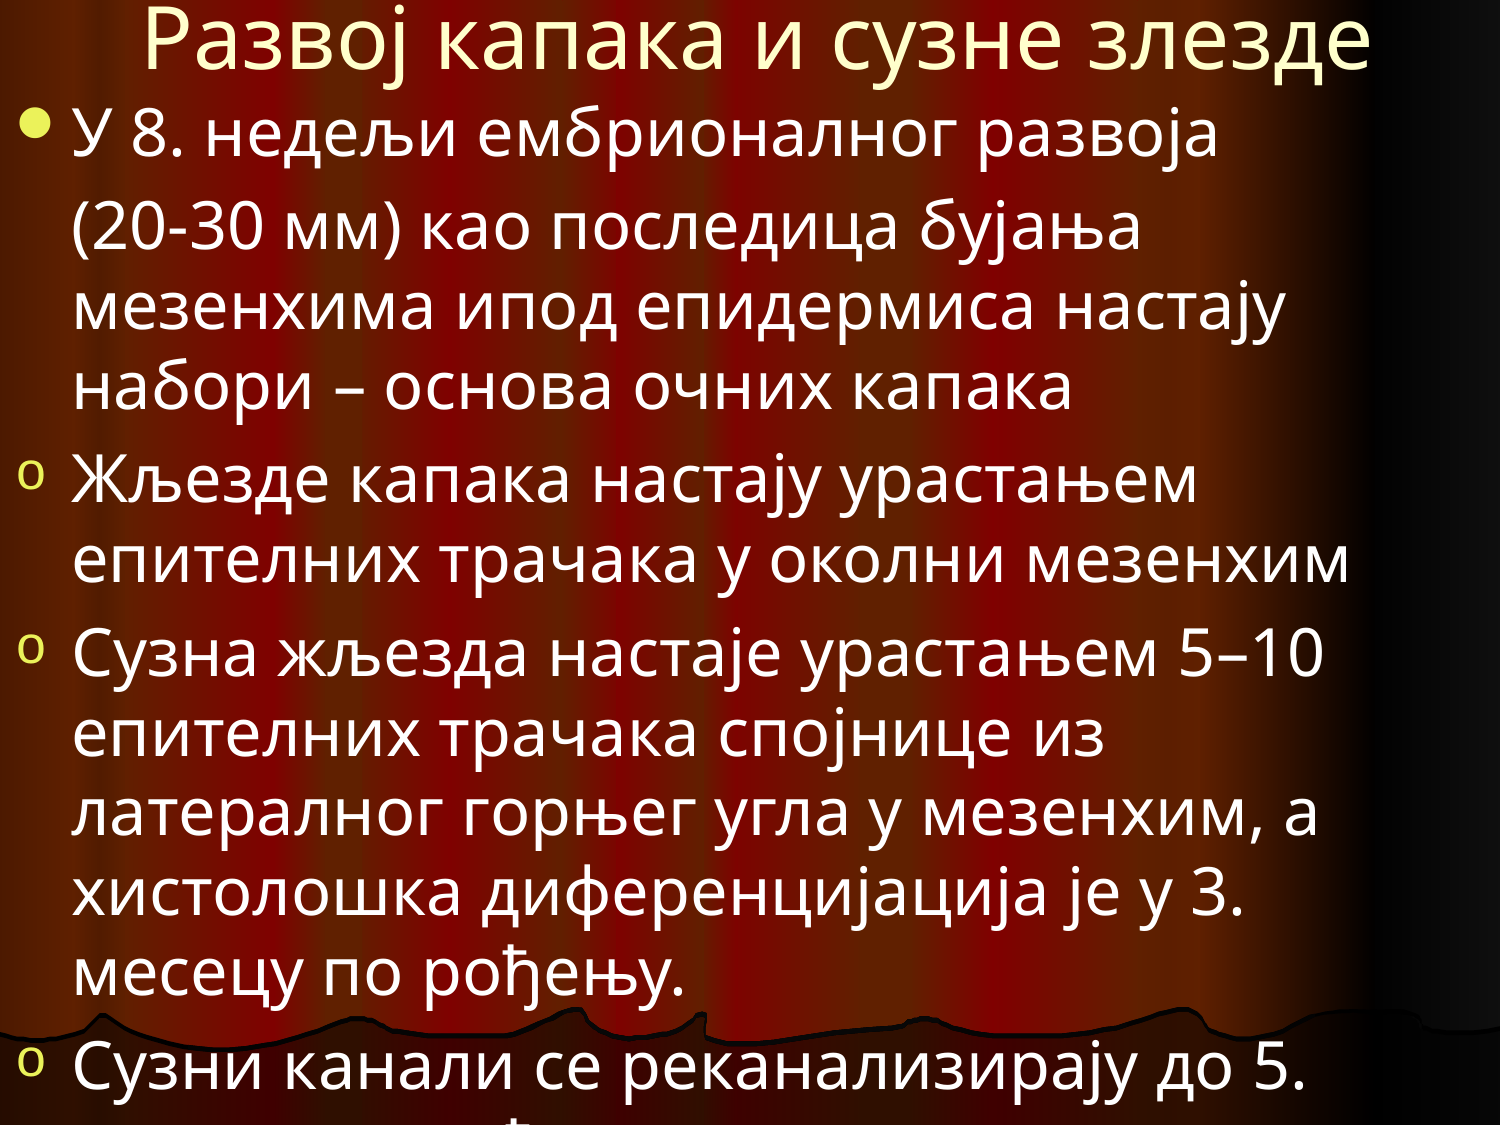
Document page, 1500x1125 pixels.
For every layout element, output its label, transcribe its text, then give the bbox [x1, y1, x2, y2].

list У 8. недељи ембрионалног развоја (20-30 мм) као последица бујања мезенхима ипод епидермиса настају набори – основа очних капака Жљезде капака настају урастањем епителних трачака у околни мезенхим Сузна жљезда настаје урастањем 5–10 епителних трачака спојнице из латералног горњег угла у мезенхим, а хистолошка диференцијација је у 3. месецу по рођењу. Сузни канали се реканализирају до 5. месеца по рођењу [0, 81, 1500, 826]
title Развој капака и сузне злезде [81, 0, 1433, 81]
